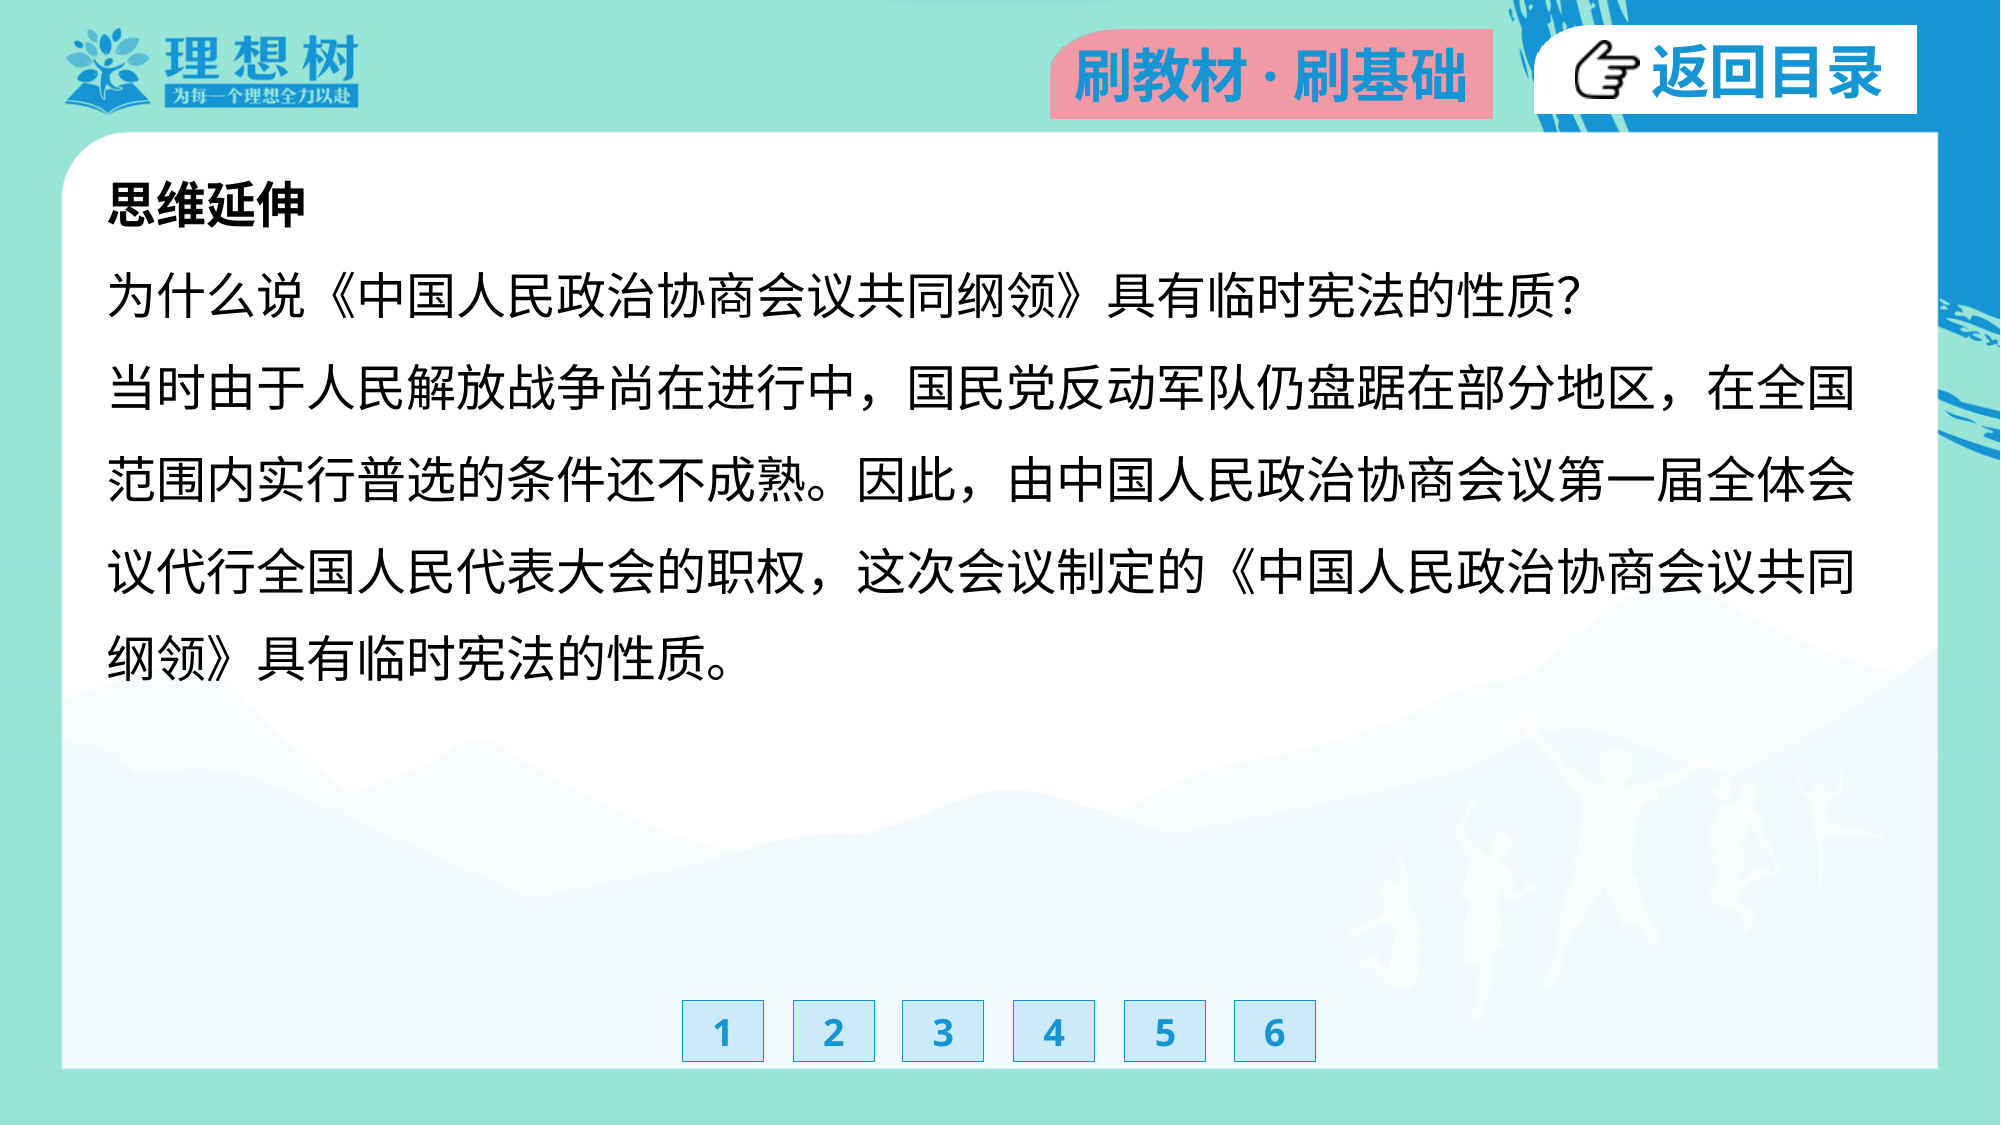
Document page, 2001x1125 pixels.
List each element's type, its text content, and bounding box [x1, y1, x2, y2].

picture [0, 0, 2000, 1125]
text_box 思维延伸 为什么说《中国人民政治协商会议共同纲领》具有临时宪法的性质？ 当时由于人民解放战争尚在进行中，国民党反动军队仍盘踞在部分地区，在全国 范围内实行普选的条件还不成熟。因此，由中国人民政治协商会议第一届全体会 议代行全国人民代表大会的职权，这次会议制定的《中国人民政治协商会议共同 纲领》具有临时宪法的性质。 [106, 141, 1895, 678]
